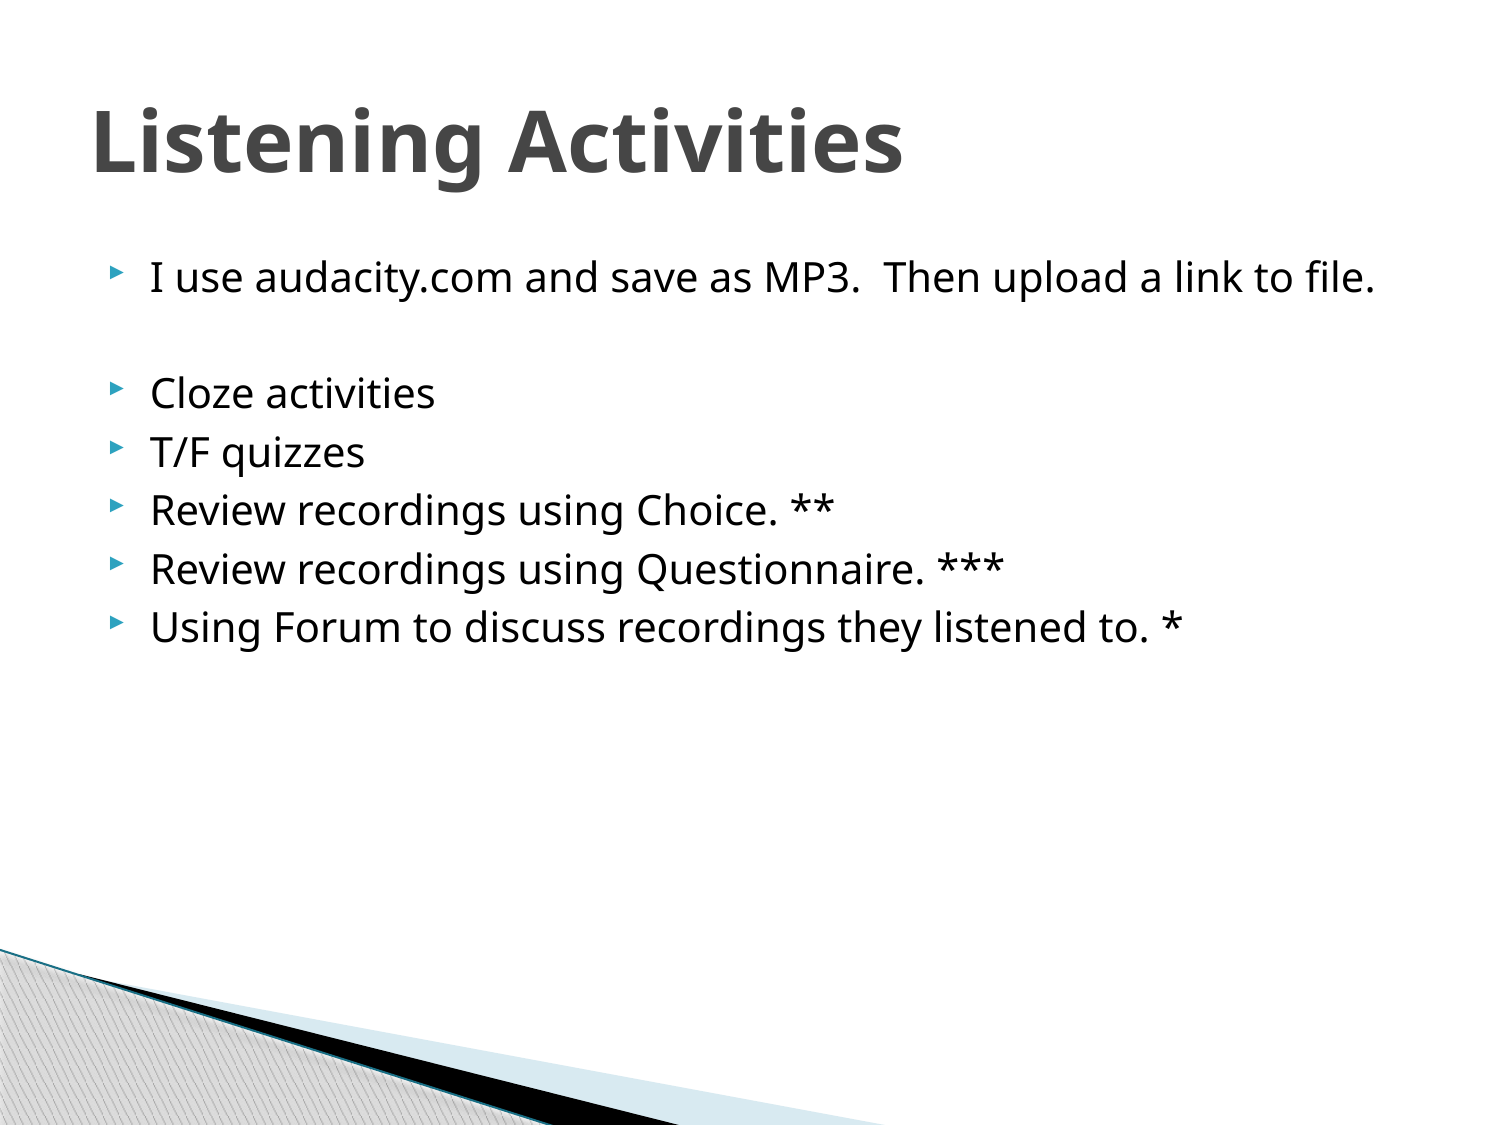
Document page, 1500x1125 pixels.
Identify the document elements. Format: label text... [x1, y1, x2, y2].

title Listening Activities [75, 45, 1425, 233]
list I use audacity.com and save as MP3. Then upload a link to file. Cloze activities T/F quizzes Review recordings using Choice. ** Review recordings using Questionnaire. *** Using Forum to discuss recordings they listened to. * [75, 243, 1425, 986]
